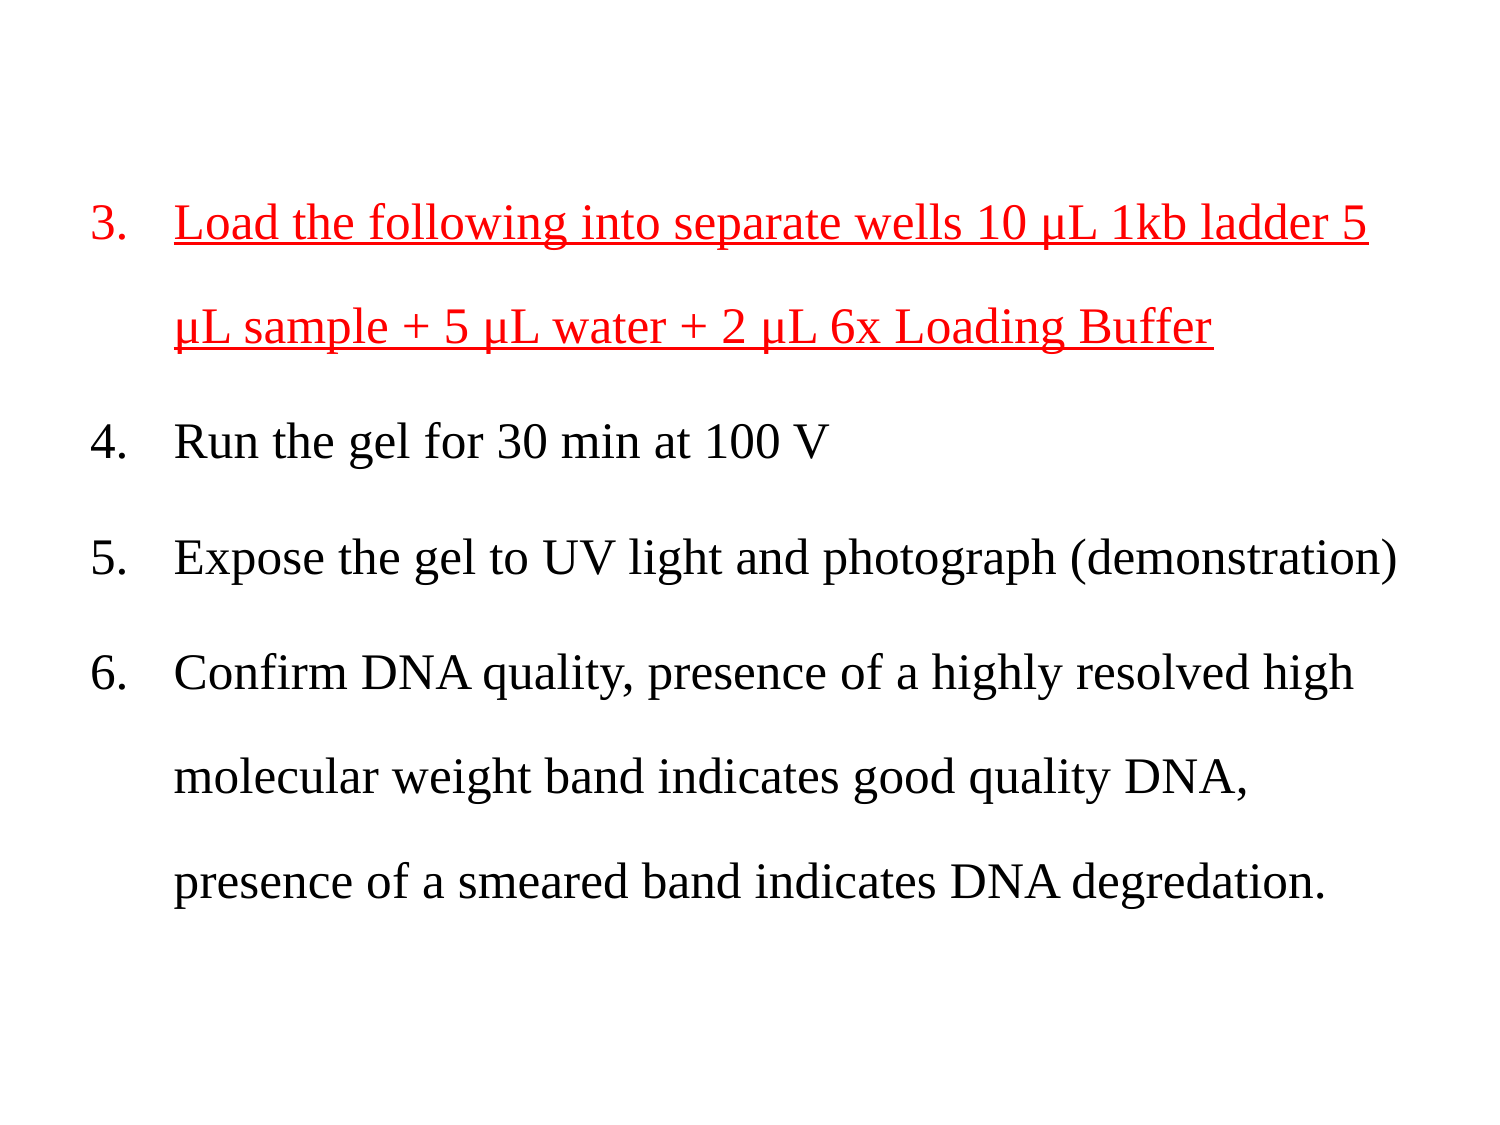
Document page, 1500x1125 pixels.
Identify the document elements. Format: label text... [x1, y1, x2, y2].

list Load the following into separate wells 10 μL 1kb ladder 5 μL sample + 5 μL water + 2 μL 6x Loading Buffer Run the gel for 30 min at 100 V Expose the gel to UV light and photograph (demonstration) Confirm DNA quality, presence of a highly resolved high molecular weight band indicates good quality DNA, presence of a smeared band indicates DNA degredation. [75, 137, 1425, 1005]
